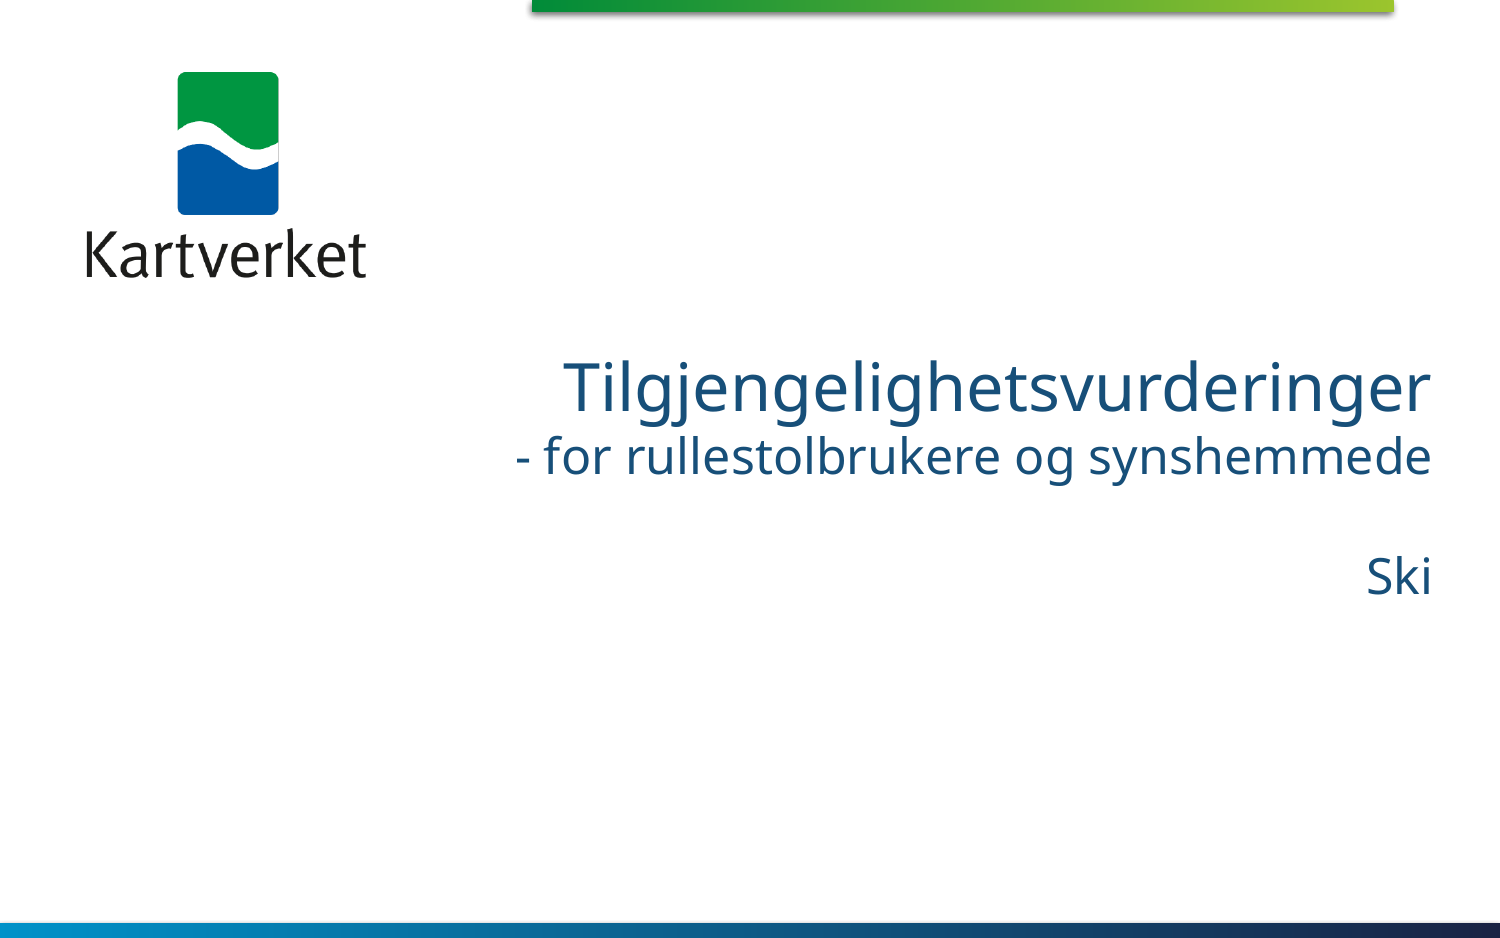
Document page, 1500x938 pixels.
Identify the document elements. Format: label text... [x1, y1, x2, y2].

text_box Tilgjengelighetsvurderinger - for rullestolbrukere og synshemmede Ski [66, 337, 1449, 613]
